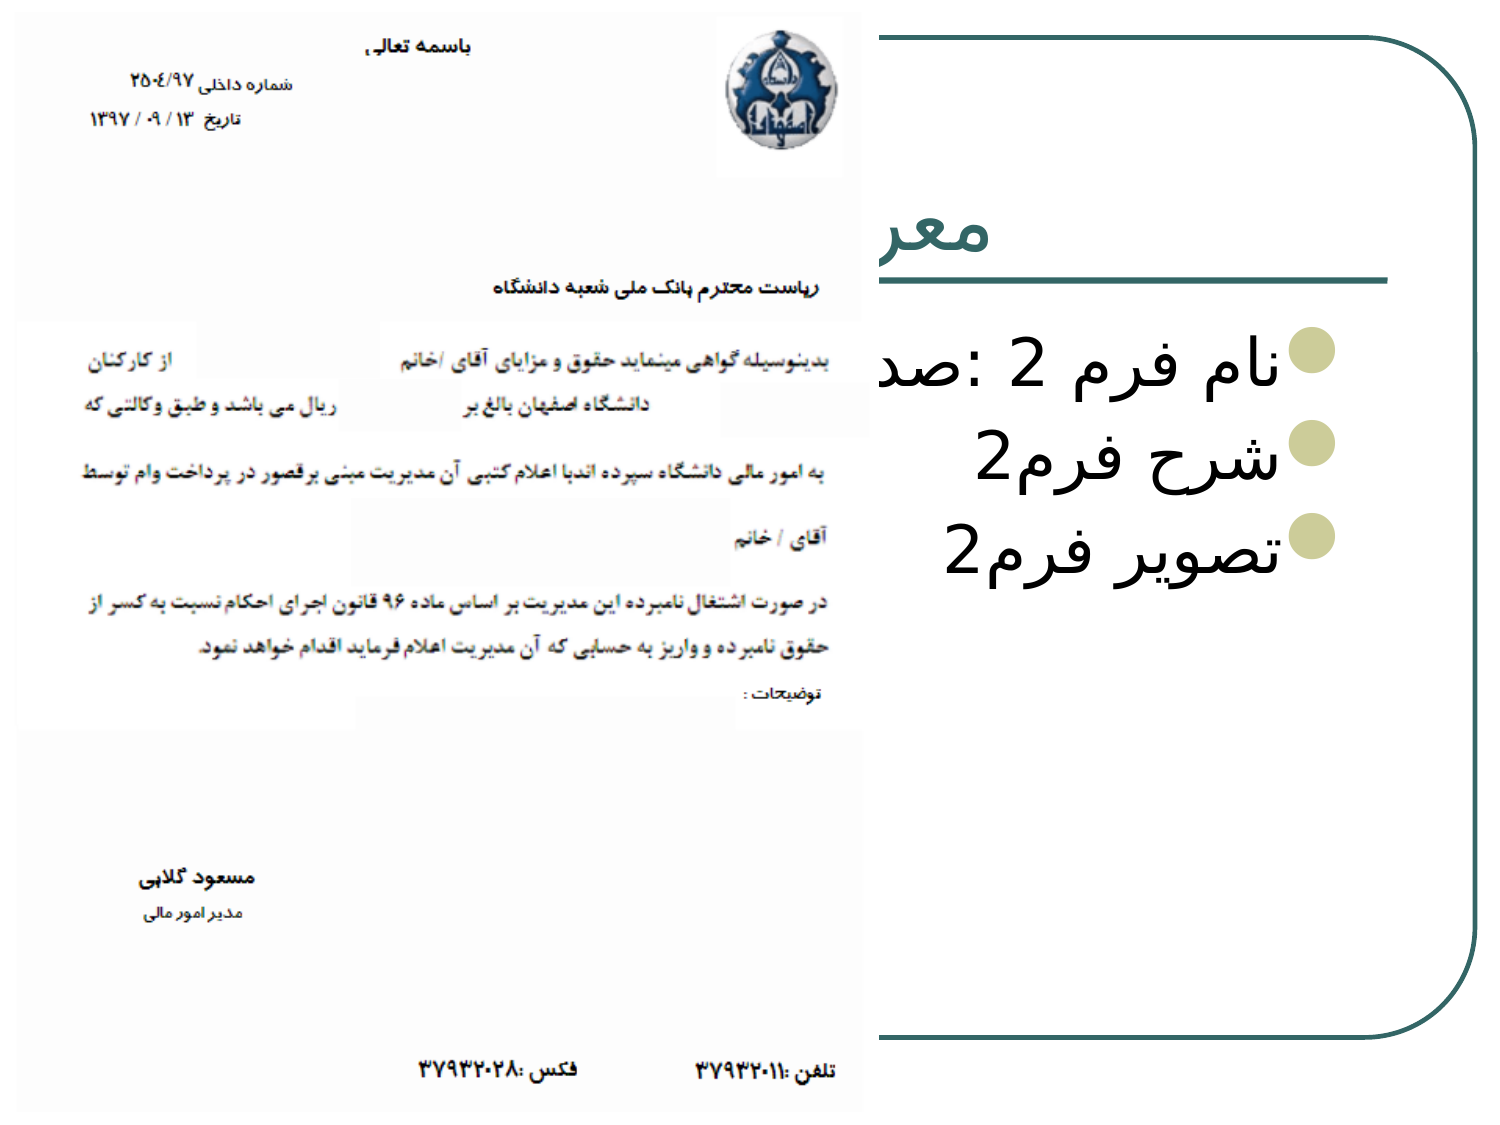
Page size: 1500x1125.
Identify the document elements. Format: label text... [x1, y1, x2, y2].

title معرفي فرم‌ها [885, 87, 1450, 275]
picture [6, 12, 880, 1113]
list نام فرم 2 :صدور کسر اقساط شرح فرم2 تصوير فرم2 [885, 312, 1388, 975]
